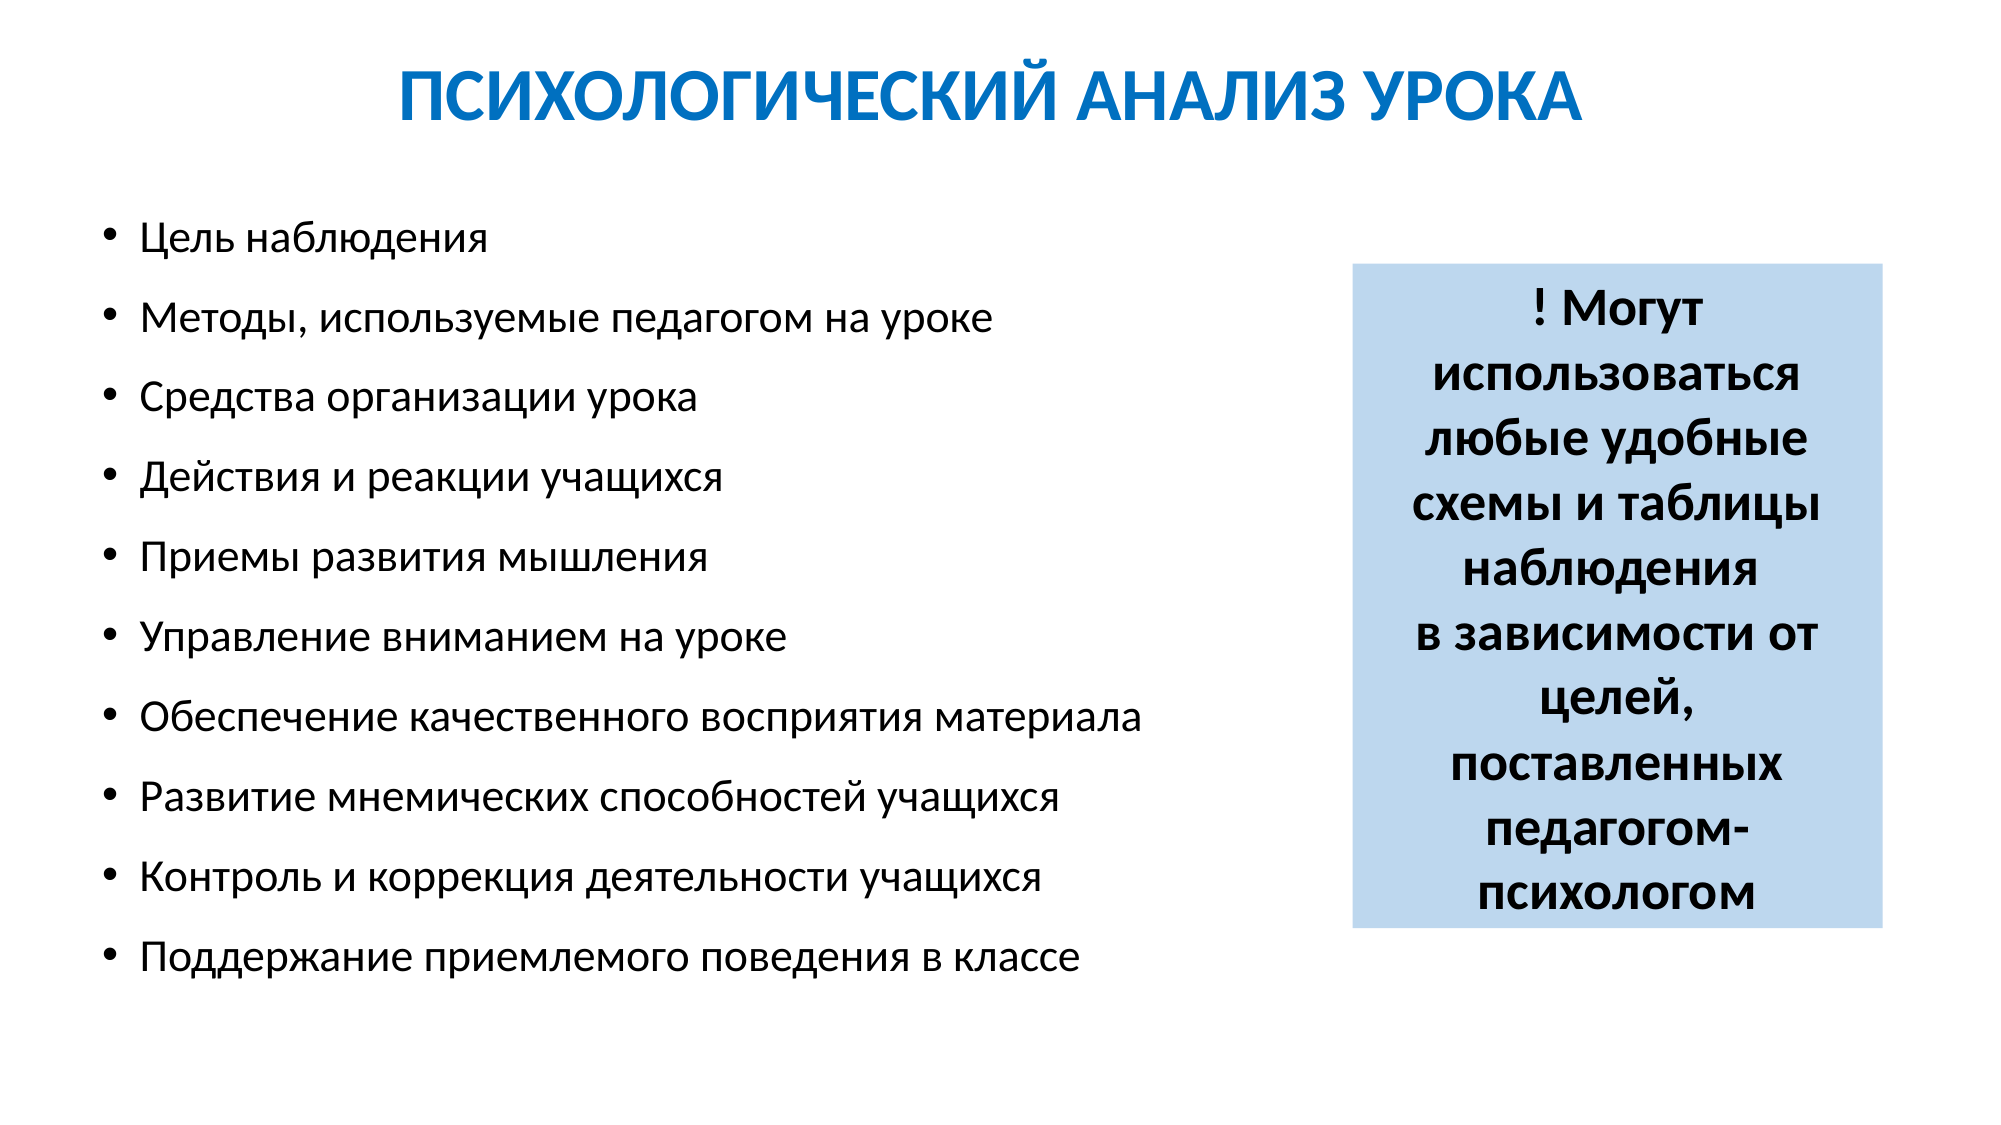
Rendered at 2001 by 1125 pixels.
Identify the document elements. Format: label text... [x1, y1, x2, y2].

title ПСИХОЛОГИЧЕСКИЙ АНАЛИЗ УРОКА [137, 38, 1863, 154]
text_box ! Могут использоваться любые удобные схемы и таблицы наблюдения в зависимости от целей, поставленных педагогом-психологом [1352, 263, 1883, 929]
list Цель наблюдения Методы, используемые педагогом на уроке Средства организации урока Действия и реакции учащихся Приемы развития мышления Управление вниманием на уроке Обеспечение качественного восприятия материала Развитие мнемических способностей учащихся Контроль и коррекция деятельности учащихся Поддержание приемлемого поведения в классе [86, 198, 1247, 1037]
